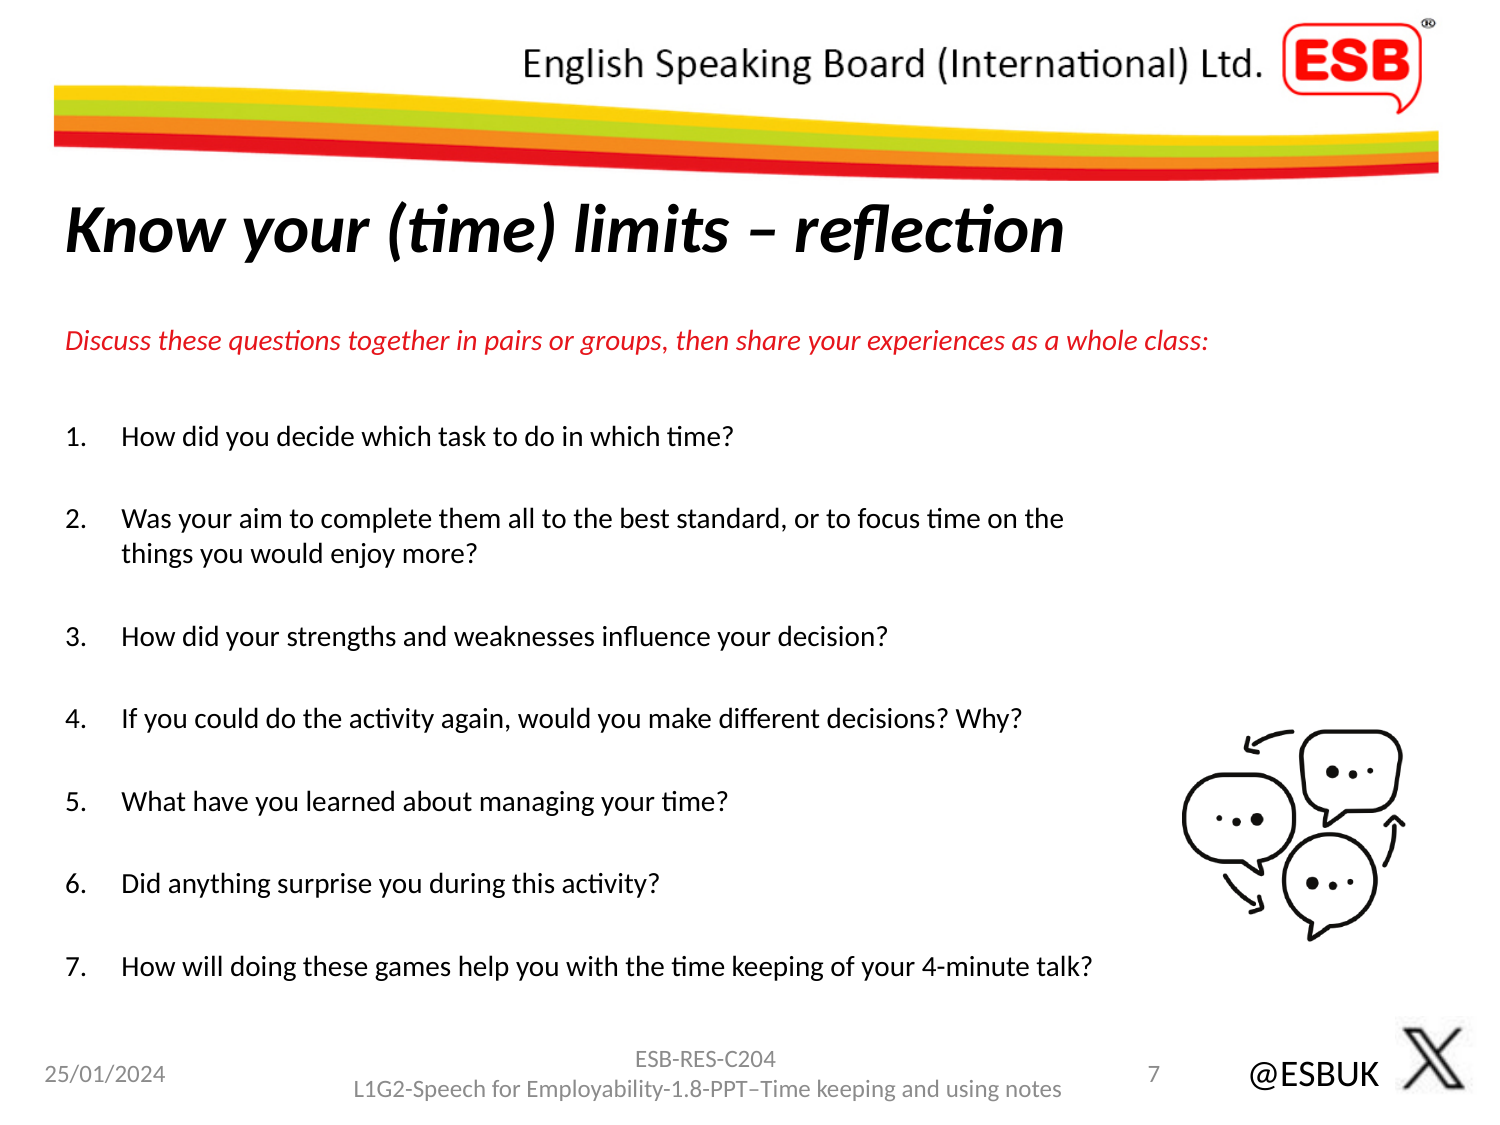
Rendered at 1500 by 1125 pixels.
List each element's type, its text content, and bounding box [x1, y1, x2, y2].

slide_number 7 [930, 1042, 1176, 1103]
title Know your (time) limits – reflection [50, 170, 1344, 291]
text_box Discuss these questions together in pairs or groups, then share your experiences as a whole class: [50, 313, 1395, 364]
picture [0, 0, 1500, 189]
picture [1395, 1016, 1477, 1102]
text_box How did you decide which task to do in which time? Was your aim to complete them all to the best standard, or to focus time on the things you would enjoy more? How did your strengths and weaknesses influence your decision? If you could do the activity again, would you make different decisions? Why? What have you learned about managing your time? Did anything surprise you during this activity? How will doing these games help you with the time keeping of your 4-minute talk? [50, 409, 1118, 990]
footer ESB-RES-C204 L1G2-Speech for Employability-1.8-PPT–Time keeping and using notes [334, 1042, 930, 1103]
picture [1169, 702, 1421, 953]
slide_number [29, 1042, 334, 1103]
